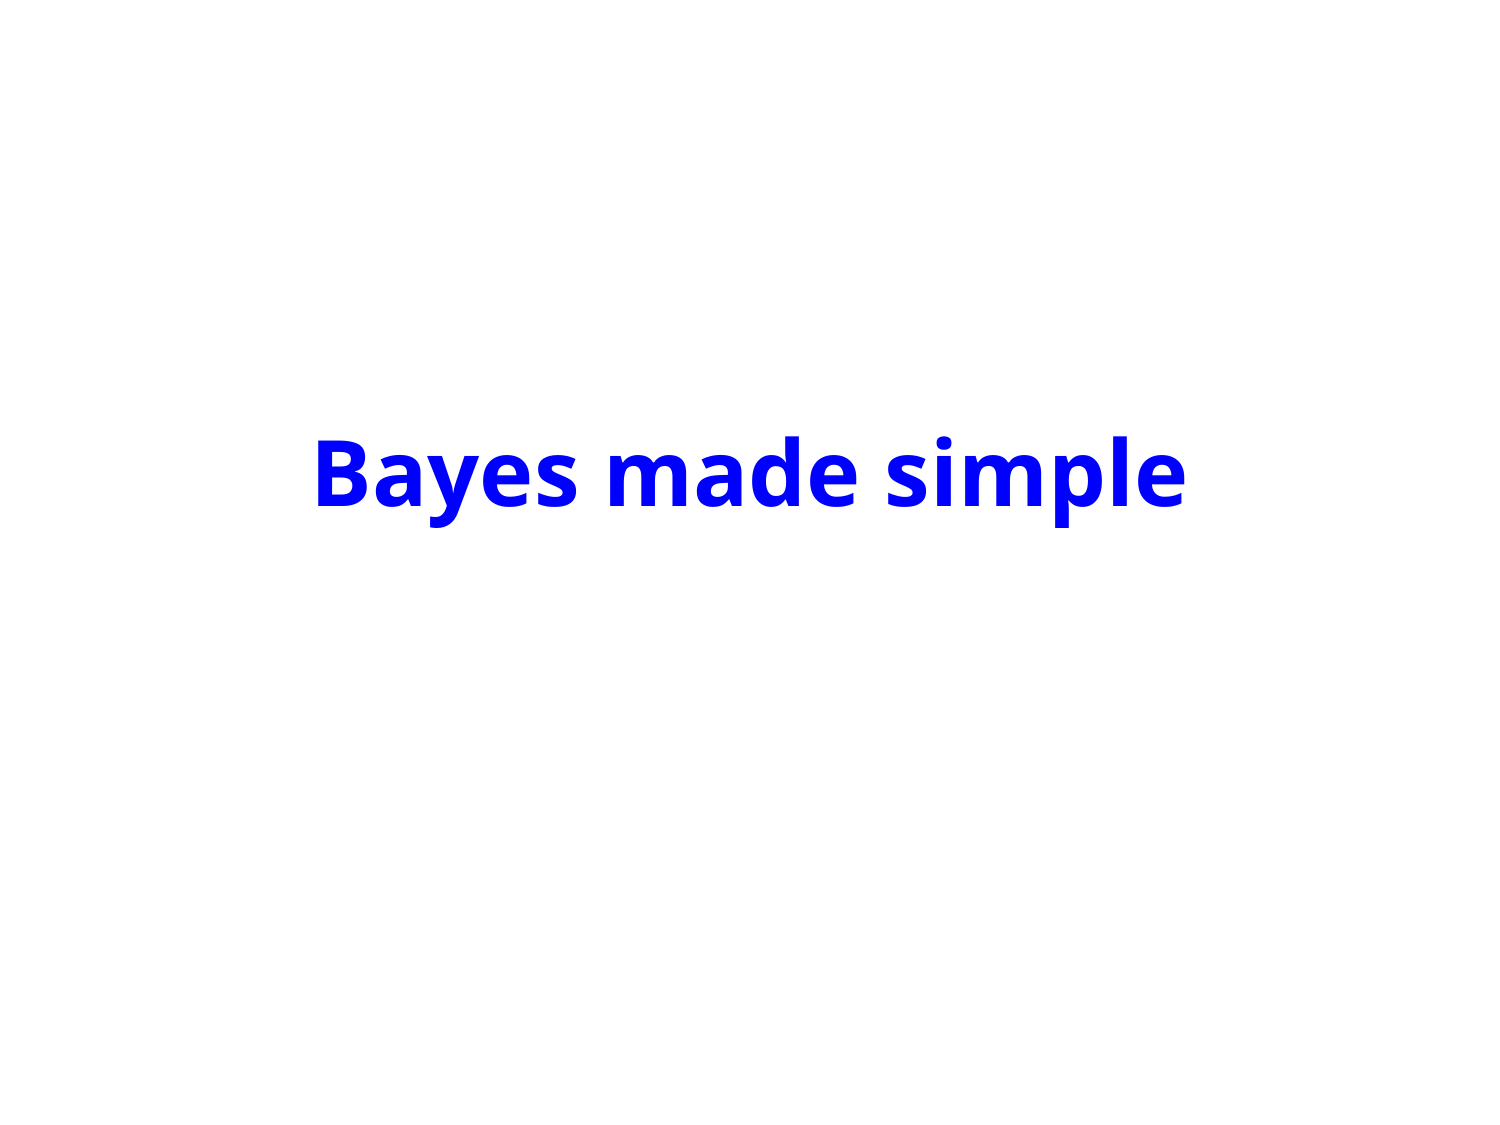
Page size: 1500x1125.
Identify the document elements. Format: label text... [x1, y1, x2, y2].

title Bayes made simple [112, 349, 1388, 591]
